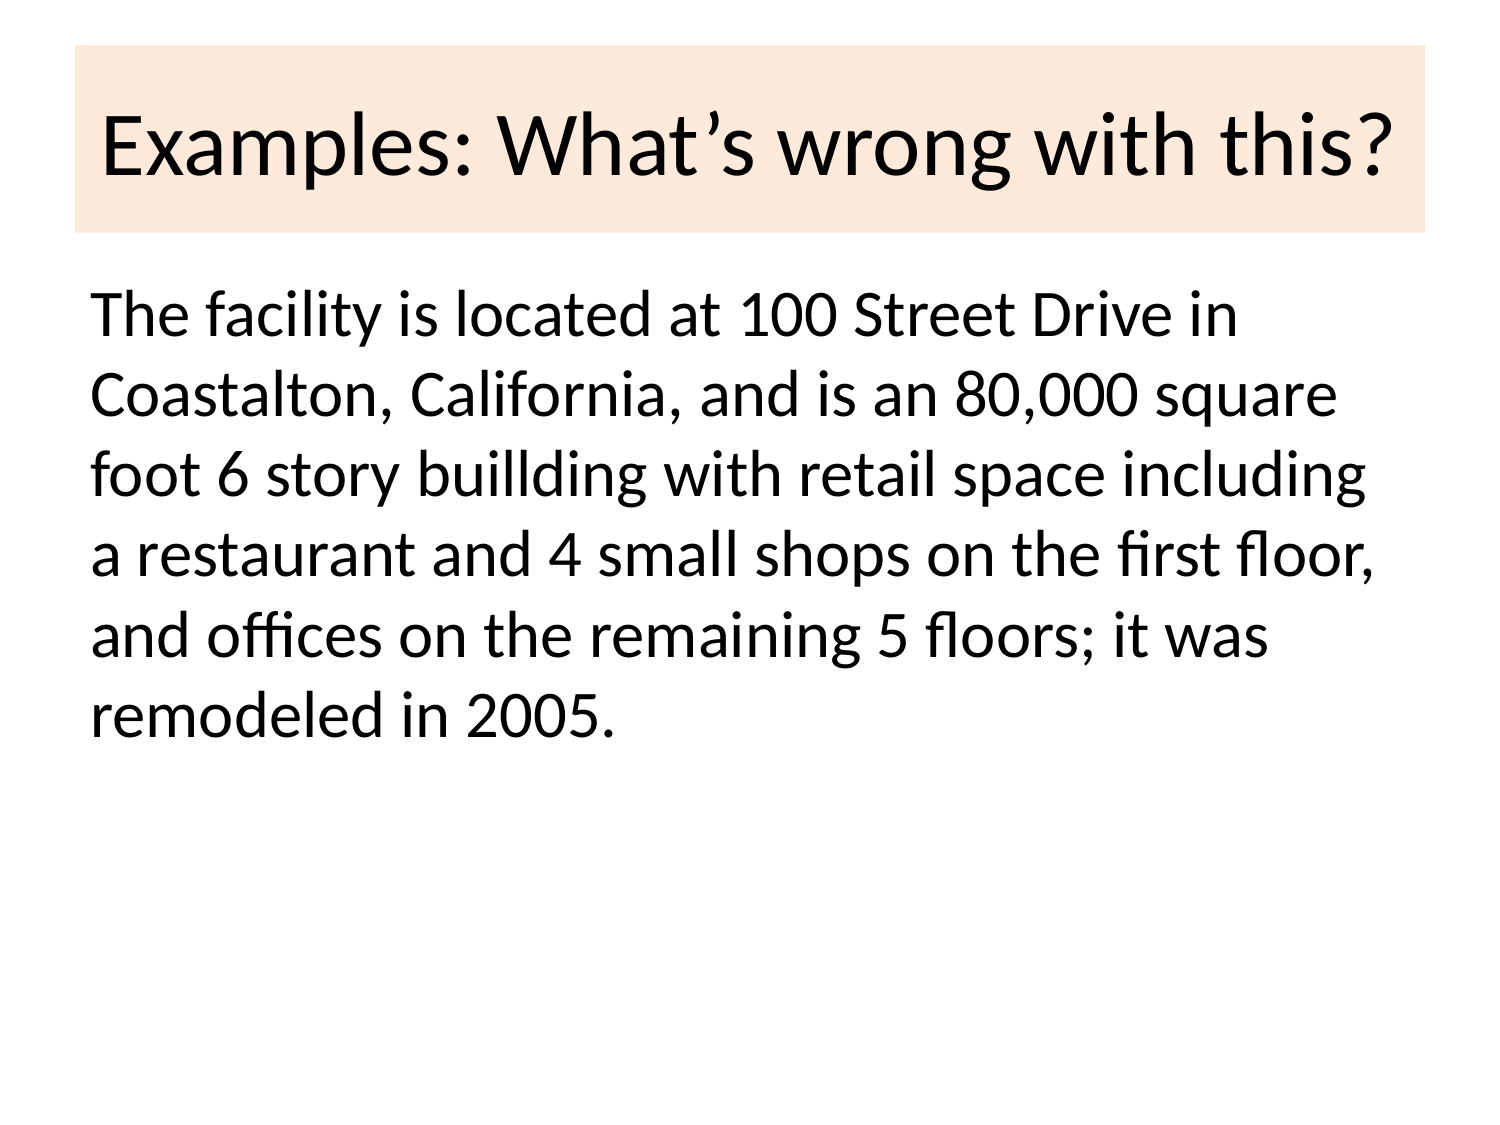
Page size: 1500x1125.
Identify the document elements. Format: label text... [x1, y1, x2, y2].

list The facility is located at 100 Street Drive in Coastalton, California, and is an 80,000 square foot 6 story buillding with retail space including a restaurant and 4 small shops on the first floor, and offices on the remaining 5 floors; it was remodeled in 2005. [75, 262, 1425, 1005]
title Examples: What’s wrong with this? [75, 45, 1425, 233]
